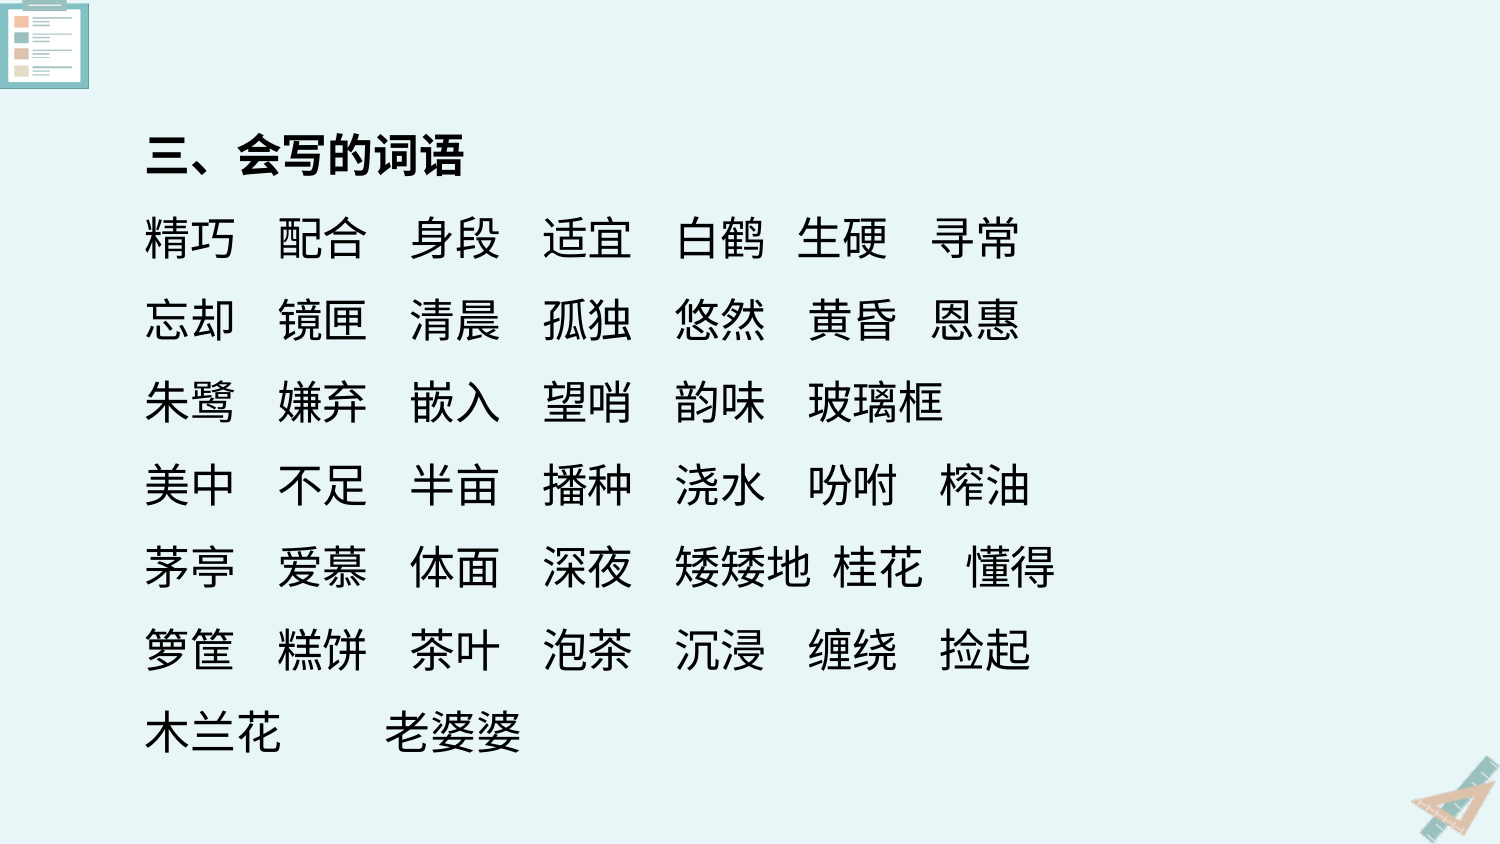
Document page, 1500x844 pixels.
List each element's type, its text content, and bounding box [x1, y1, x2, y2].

text_box 三、会写的词语 精巧 配合 身段 适宜 白鹤 生硬 寻常 忘却 镜匣 清晨 孤独 悠然 黄昏 恩惠 朱鹭 嫌弃 嵌入 望哨 韵味 玻璃框 美中 不足 半亩 播种 浇水 吩咐 榨油 茅亭 爱慕 体面 深夜 矮矮地 桂花 懂得 箩筐 糕饼 茶叶 泡茶 沉浸 缠绕 捡起 木兰花 老婆婆 [130, 91, 1370, 767]
picture [1411, 755, 1500, 844]
picture [0, 0, 89, 89]
